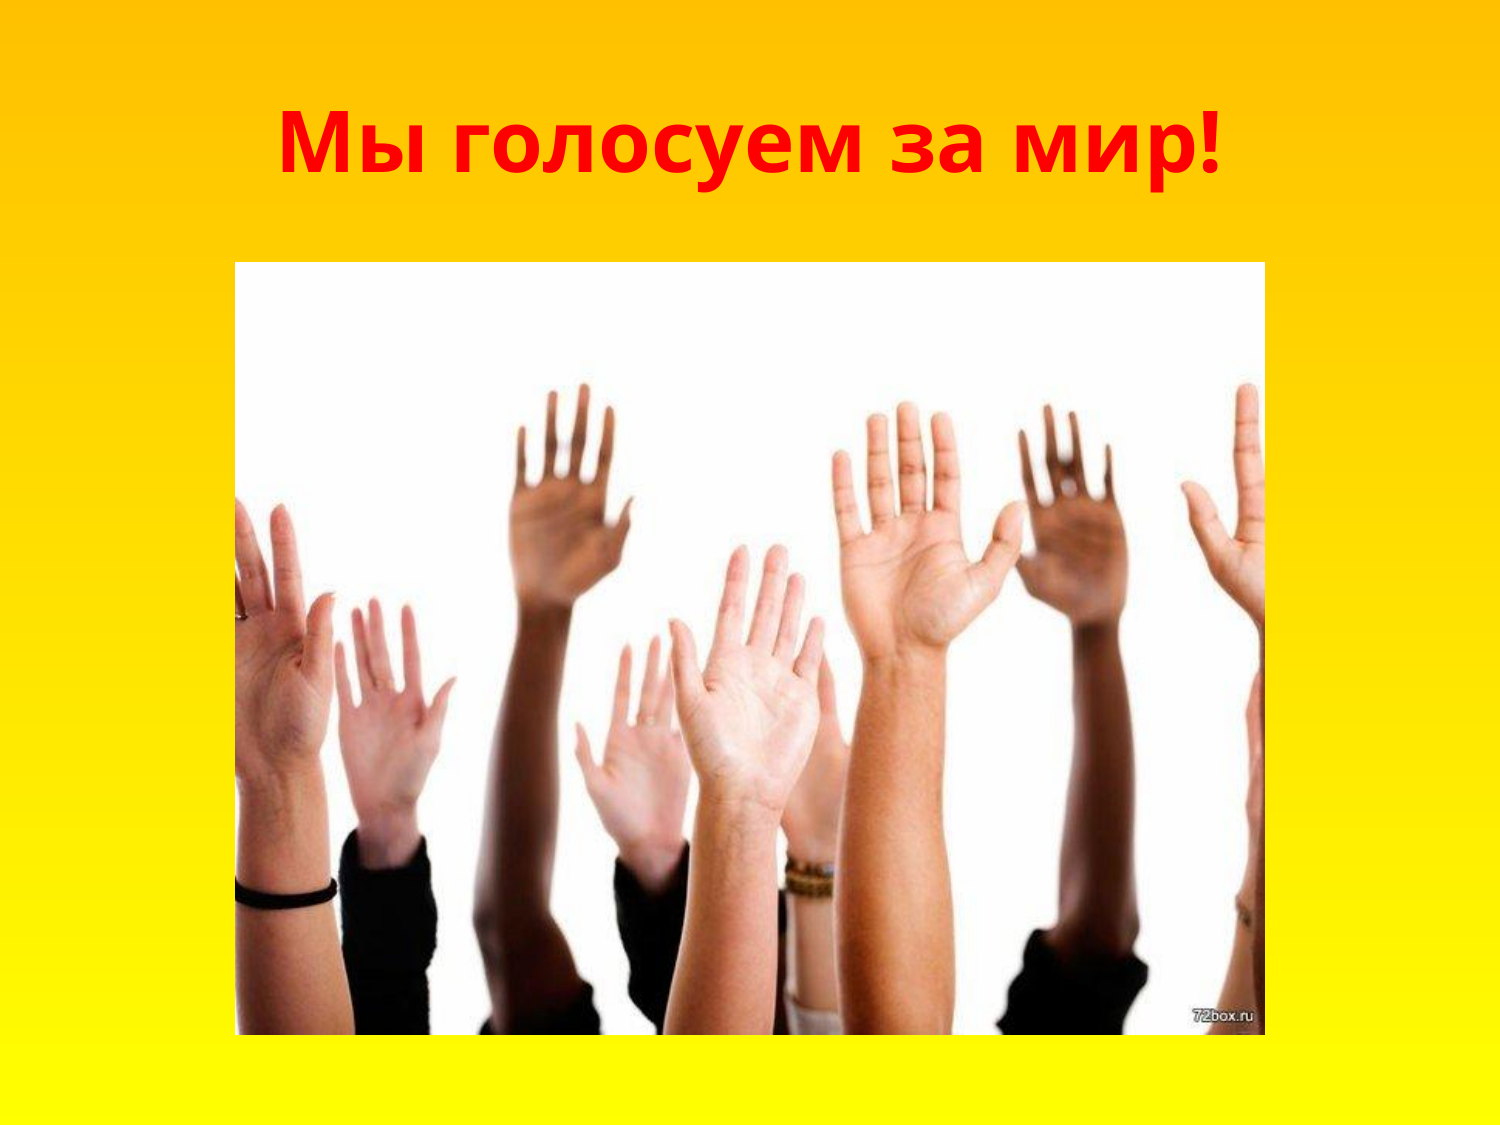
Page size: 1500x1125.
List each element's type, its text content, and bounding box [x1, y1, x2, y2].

title Мы голосуем за мир! [75, 45, 1425, 233]
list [235, 262, 1265, 1036]
